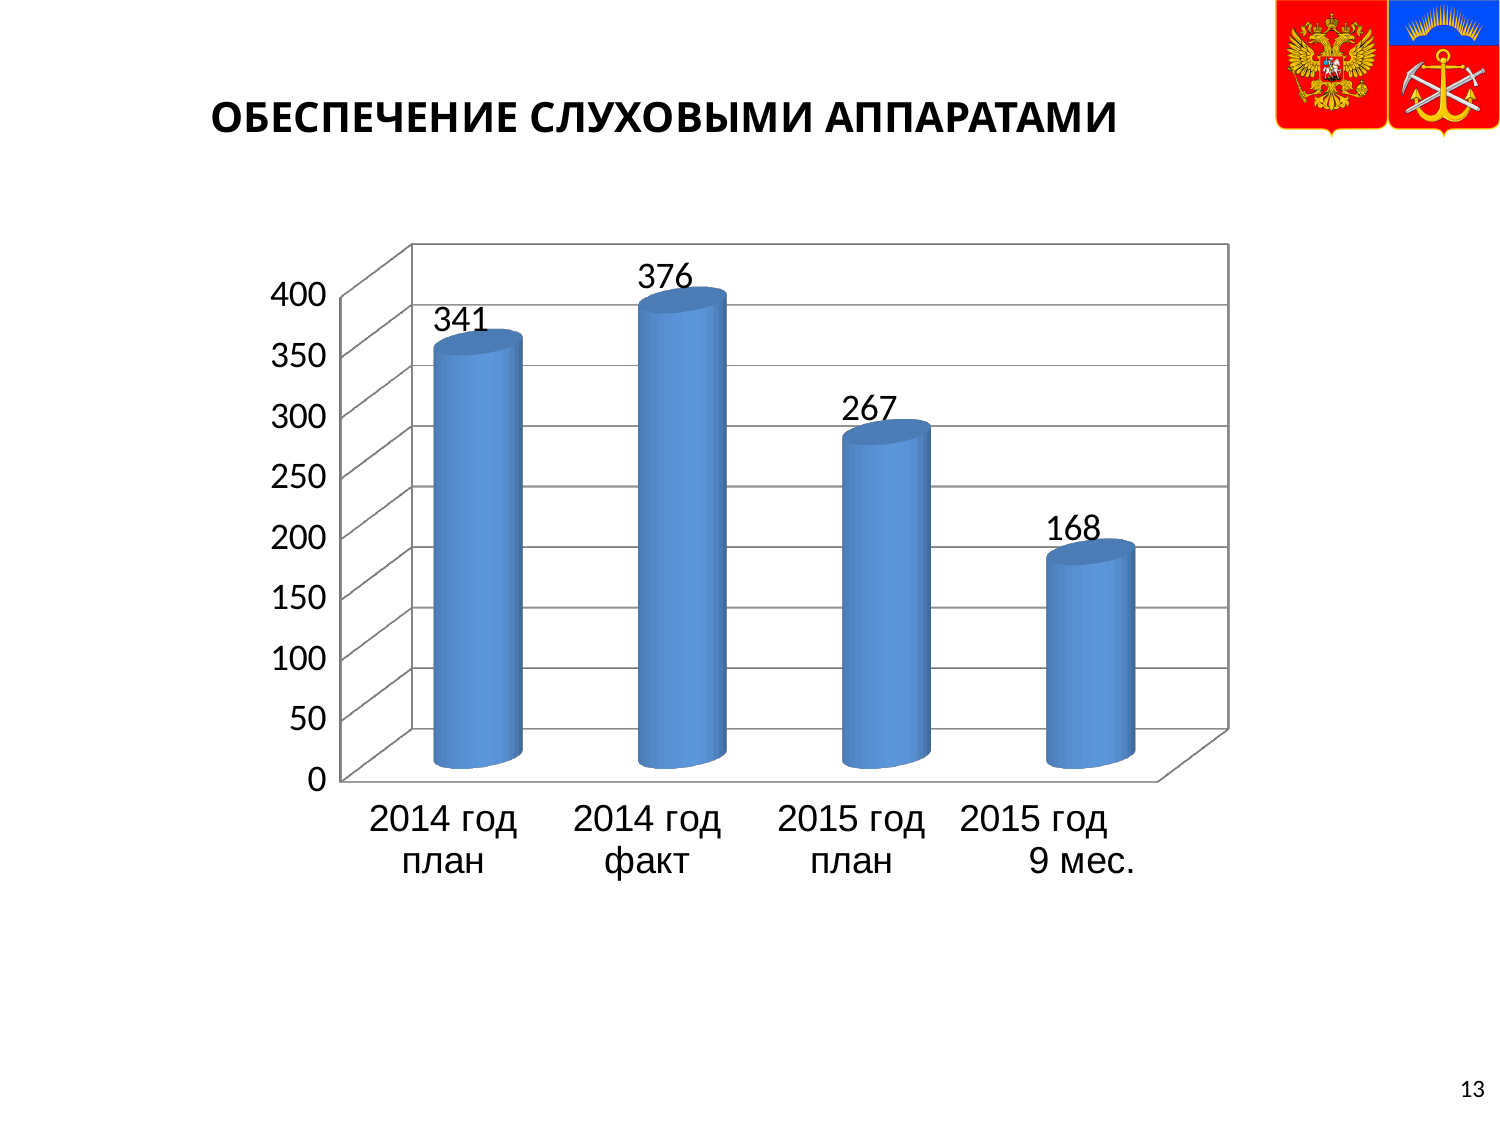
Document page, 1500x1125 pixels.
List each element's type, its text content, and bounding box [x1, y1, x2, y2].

title ОБЕСПЕЧЕНИЕ СЛУХОВЫМИ АППАРАТАМИ [74, 44, 1255, 188]
picture [1274, 0, 1500, 138]
slide_number 13 [1359, 1065, 1500, 1125]
chart [249, 228, 1251, 897]
